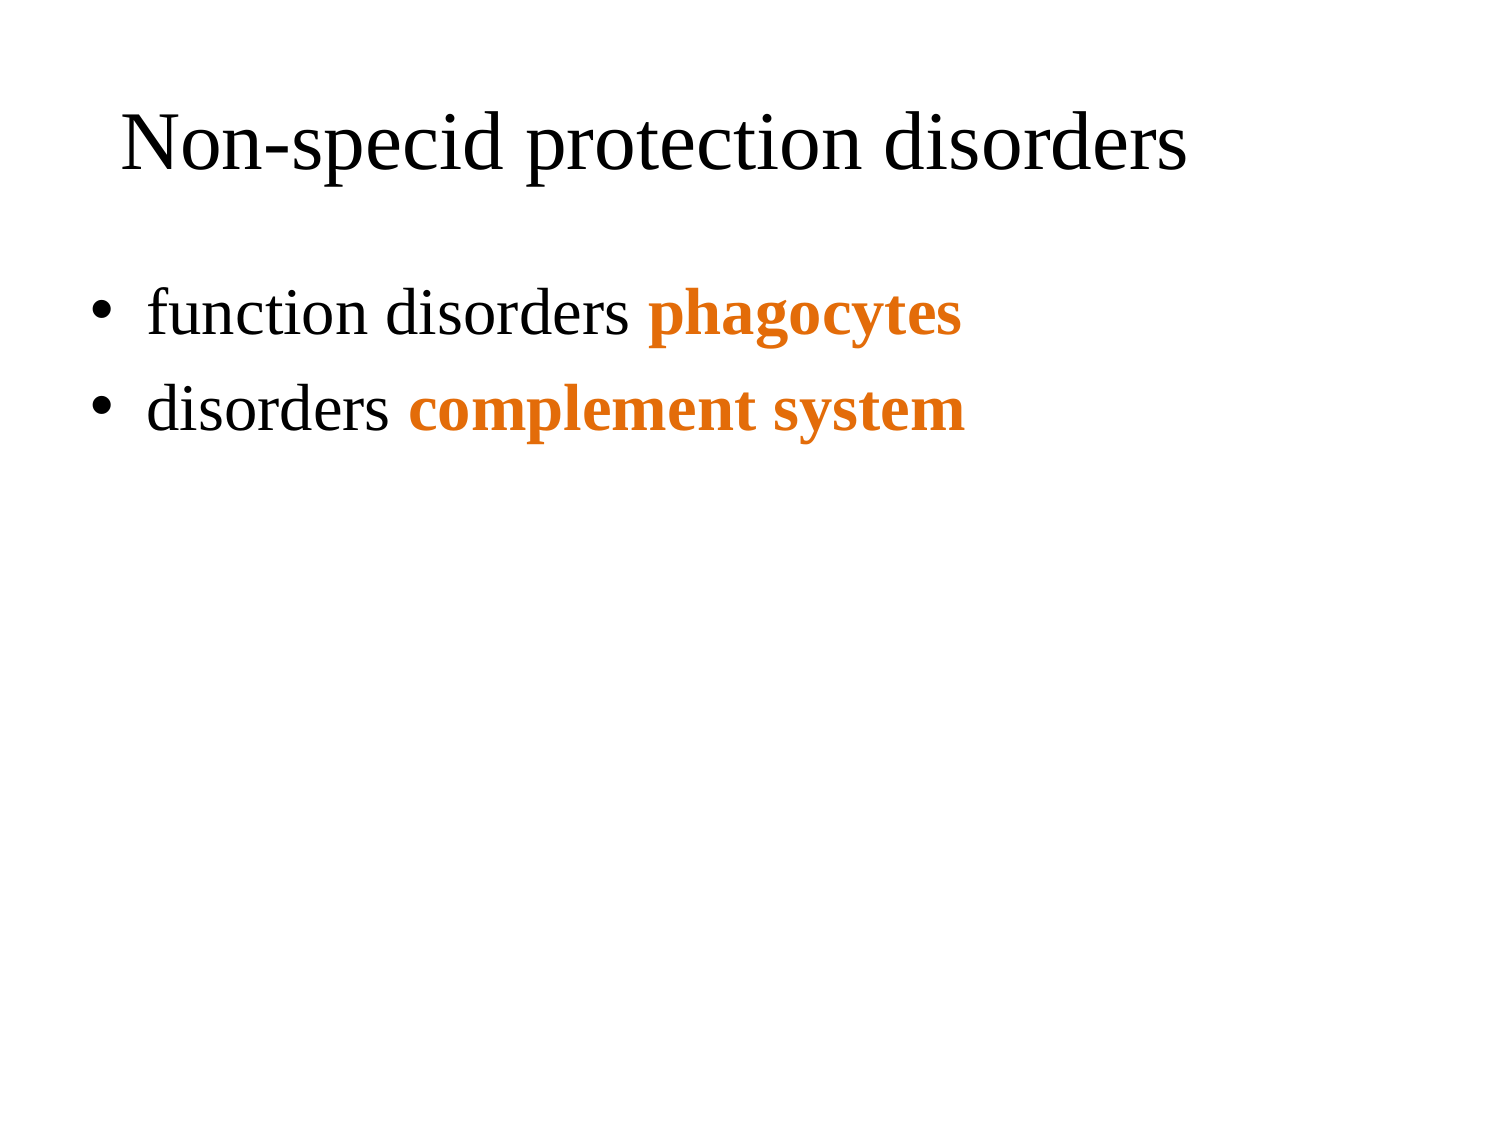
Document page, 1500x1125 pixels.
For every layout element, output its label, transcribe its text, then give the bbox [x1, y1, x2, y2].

title Non-specid protection disorders [102, 36, 1398, 274]
text_box function disorders phagocytes disorders complement system [87, 267, 1143, 444]
